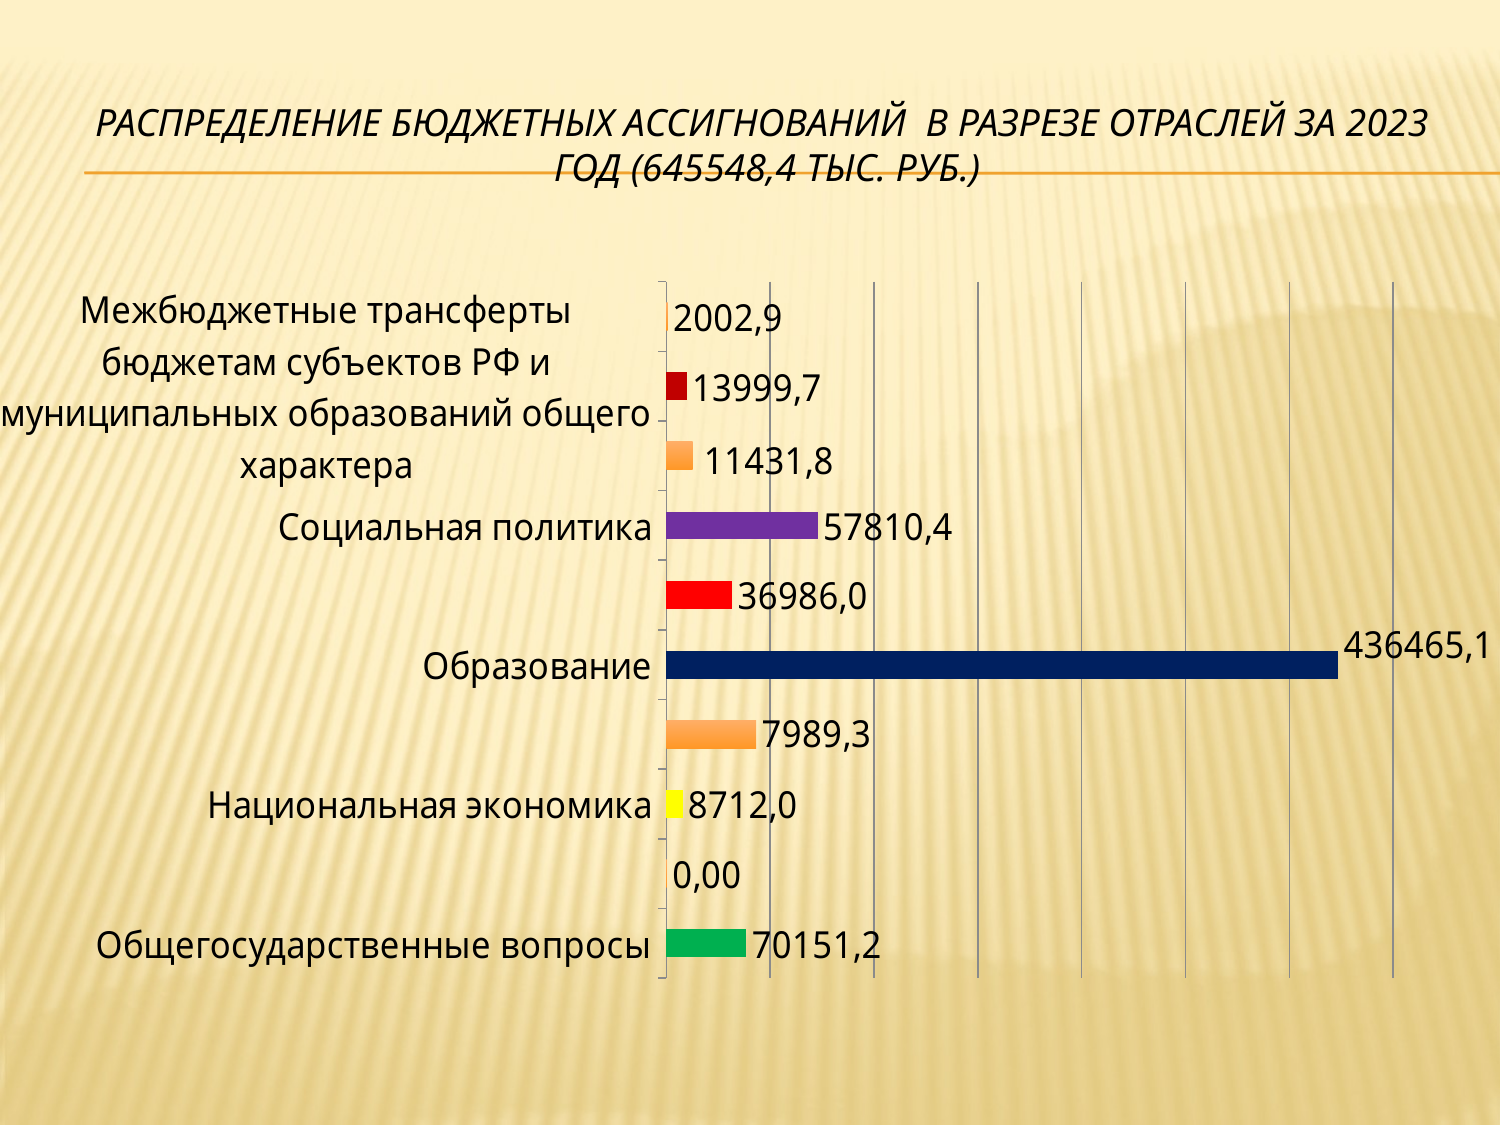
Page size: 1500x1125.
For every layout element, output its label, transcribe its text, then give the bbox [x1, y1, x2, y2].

title Распределение бюджетных ассигнований в разрезе отраслей за 2023 год (645548,4 тыс. руб.) [50, 75, 1475, 213]
picture [0, 0, 1500, 1125]
chart [0, 266, 1495, 1010]
